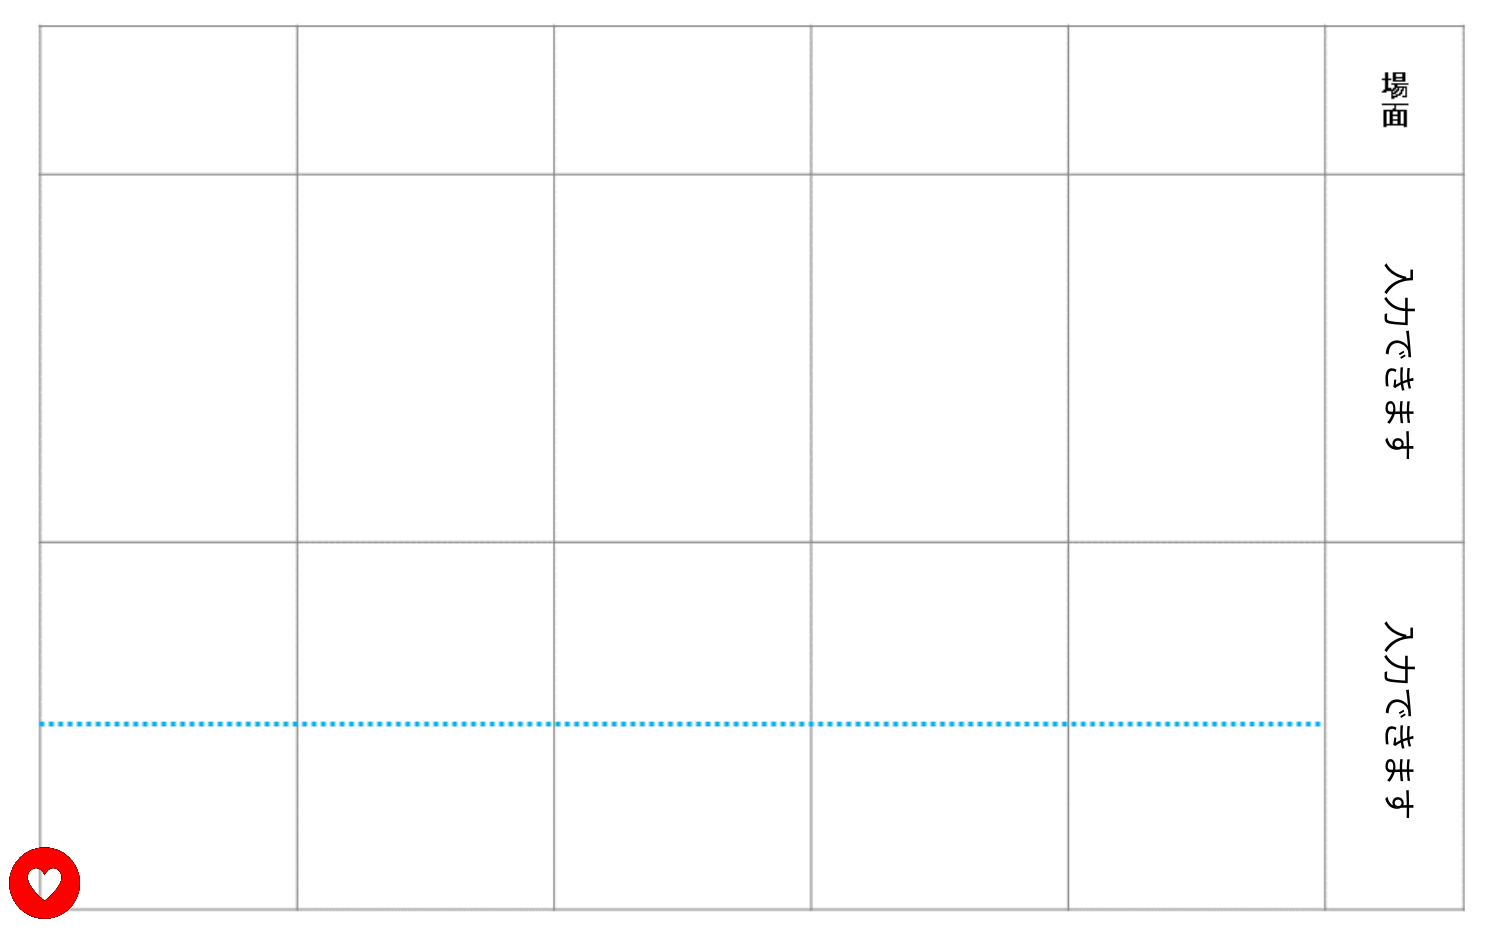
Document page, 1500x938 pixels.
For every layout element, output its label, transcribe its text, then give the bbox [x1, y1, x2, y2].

text_box 入力できます [1357, 606, 1429, 863]
picture [0, 0, 1500, 938]
text_box 入力できます [1357, 247, 1429, 505]
